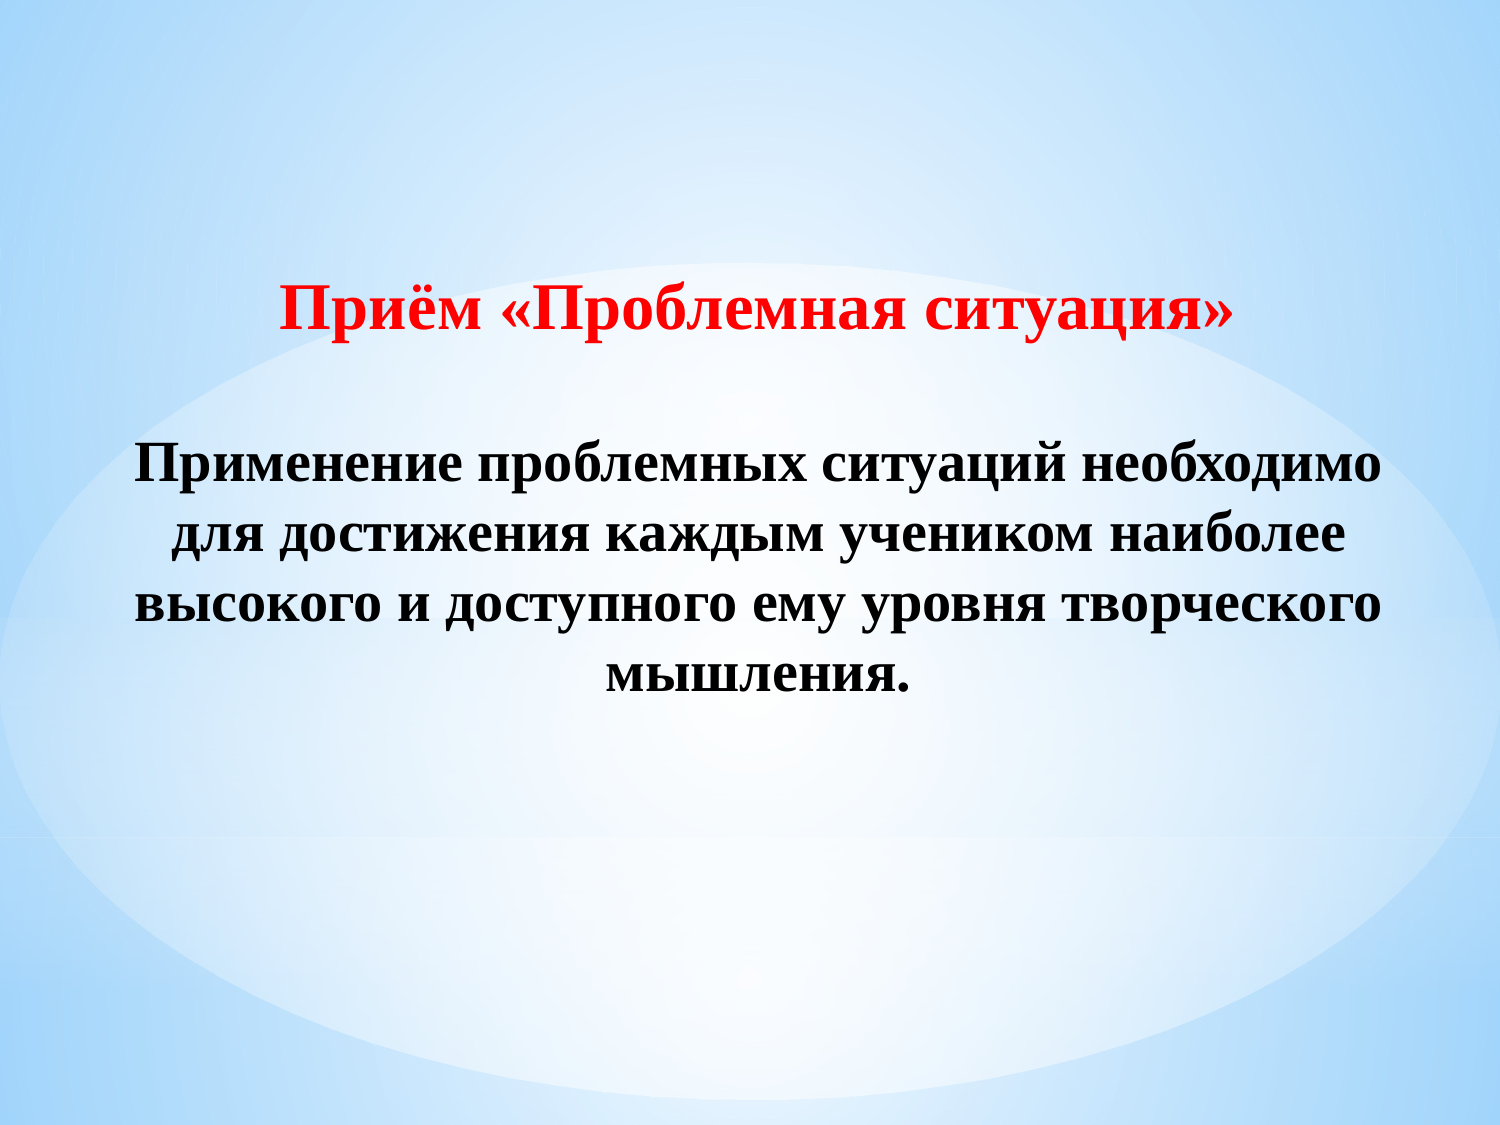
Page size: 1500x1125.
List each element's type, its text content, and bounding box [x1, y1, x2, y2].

text_box Приём «Проблемная ситуация» Применение проблемных ситуаций необходимо для достижения каждым учеником наиболее высокого и доступного ему уровня творческого мышления. [91, 255, 1427, 711]
